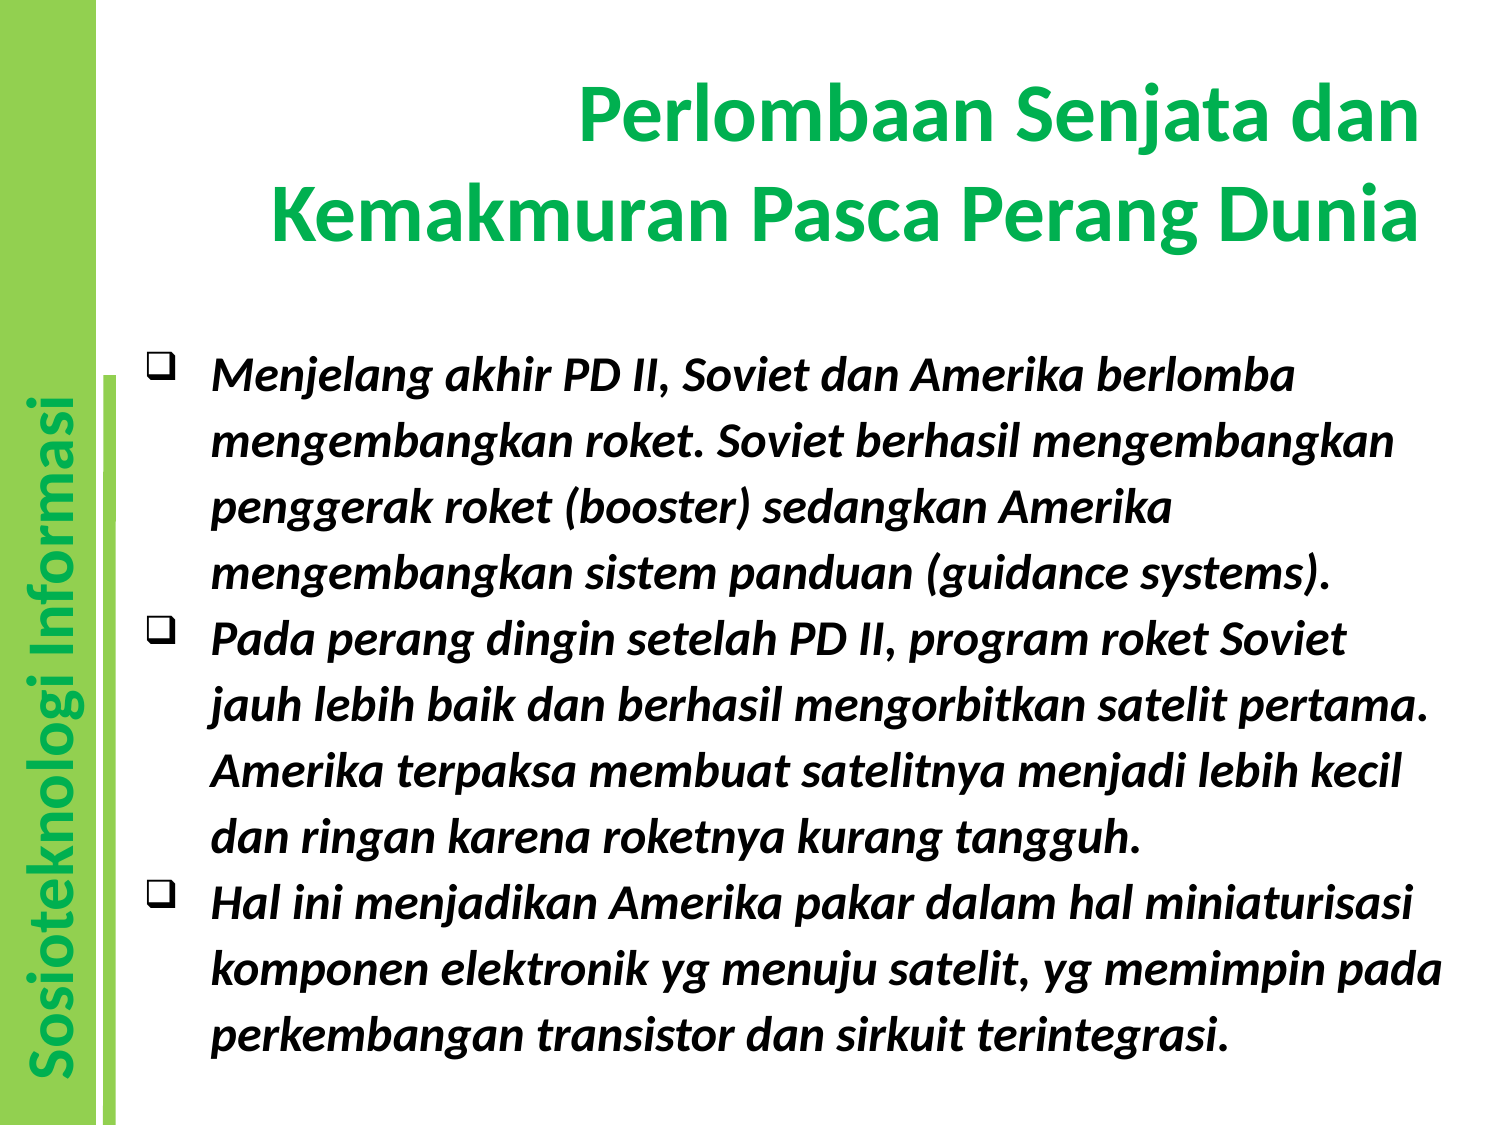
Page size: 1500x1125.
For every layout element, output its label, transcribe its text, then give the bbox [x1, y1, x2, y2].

title Perlombaan Senjata dan Kemakmuran Pasca Perang Dunia [93, 58, 1437, 258]
text_box Menjelang akhir PD II, Soviet dan Amerika berlomba mengembangkan roket. Soviet berhasil mengembangkan penggerak roket (booster) sedangkan Amerika mengembangkan sistem panduan (guidance systems). Pada perang dingin setelah PD II, program roket Soviet jauh lebih baik dan berhasil mengorbitkan satelit pertama. Amerika terpaksa membuat satelitnya menjadi lebih kecil dan ringan karena roketnya kurang tangguh. Hal ini menjadikan Amerika pakar dalam hal miniaturisasi komponen elektronik yg menuju satelit, yg memimpin pada perkembangan transistor dan sirkuit terintegrasi. [128, 328, 1465, 1078]
